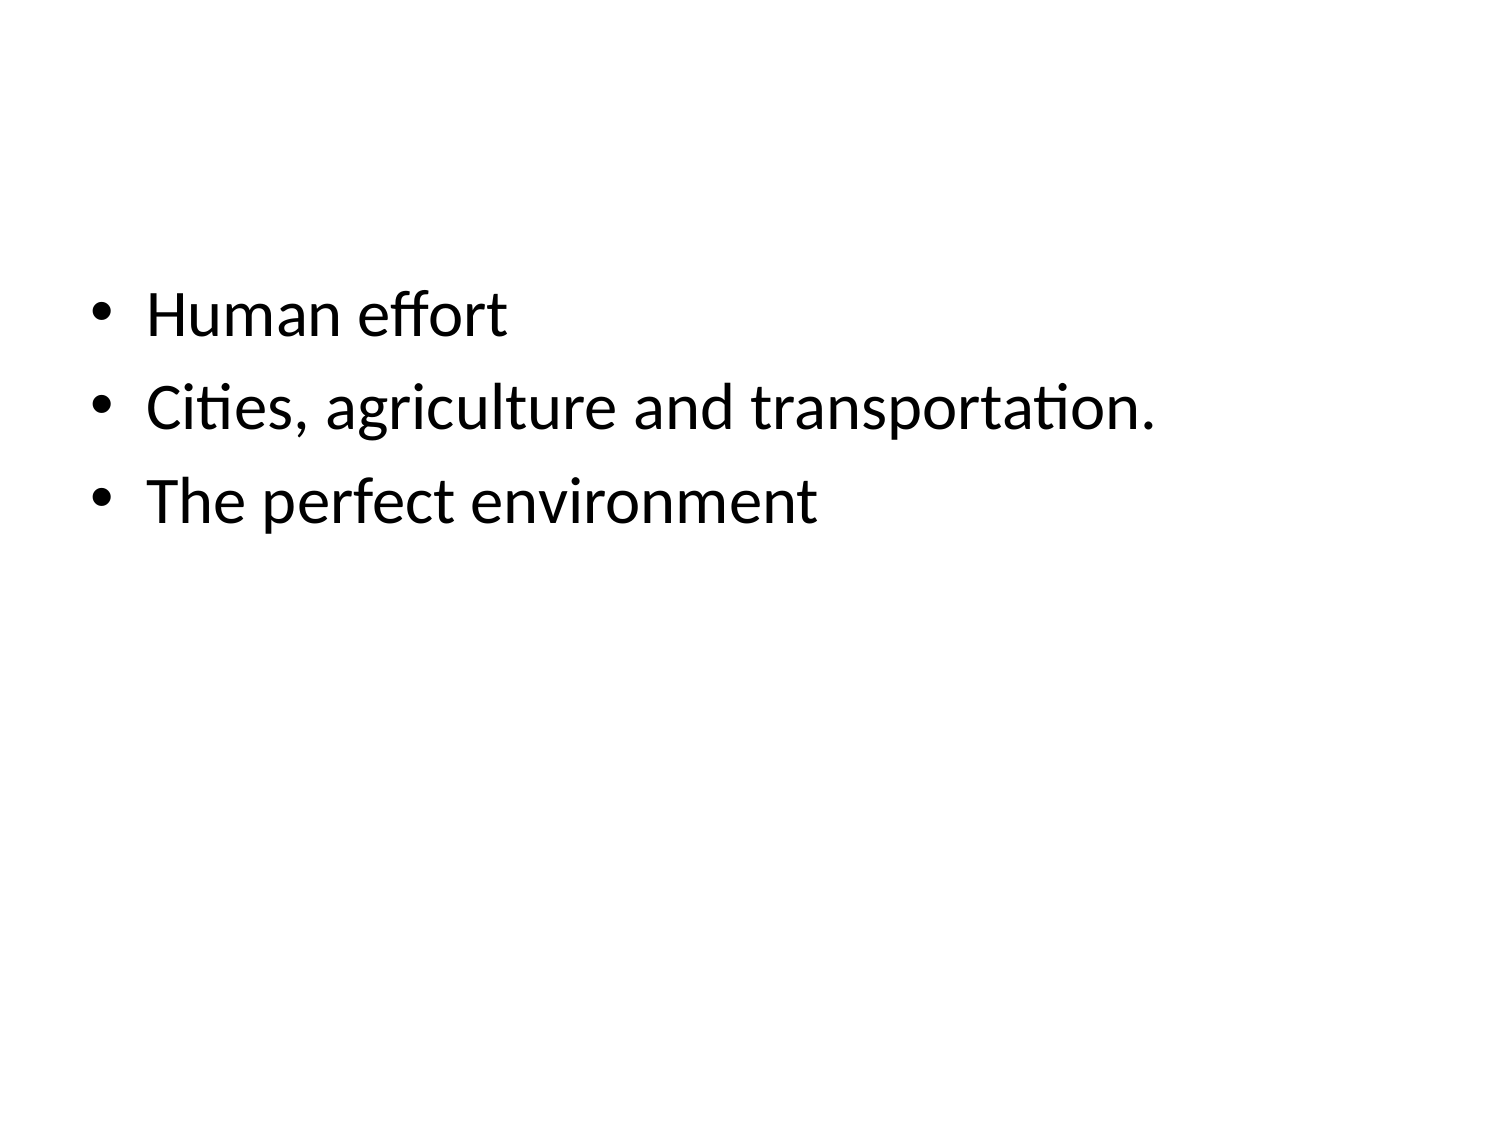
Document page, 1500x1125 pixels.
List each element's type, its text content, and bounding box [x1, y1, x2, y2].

list Human effort Cities, agriculture and transportation. The perfect environment [75, 262, 1425, 1005]
